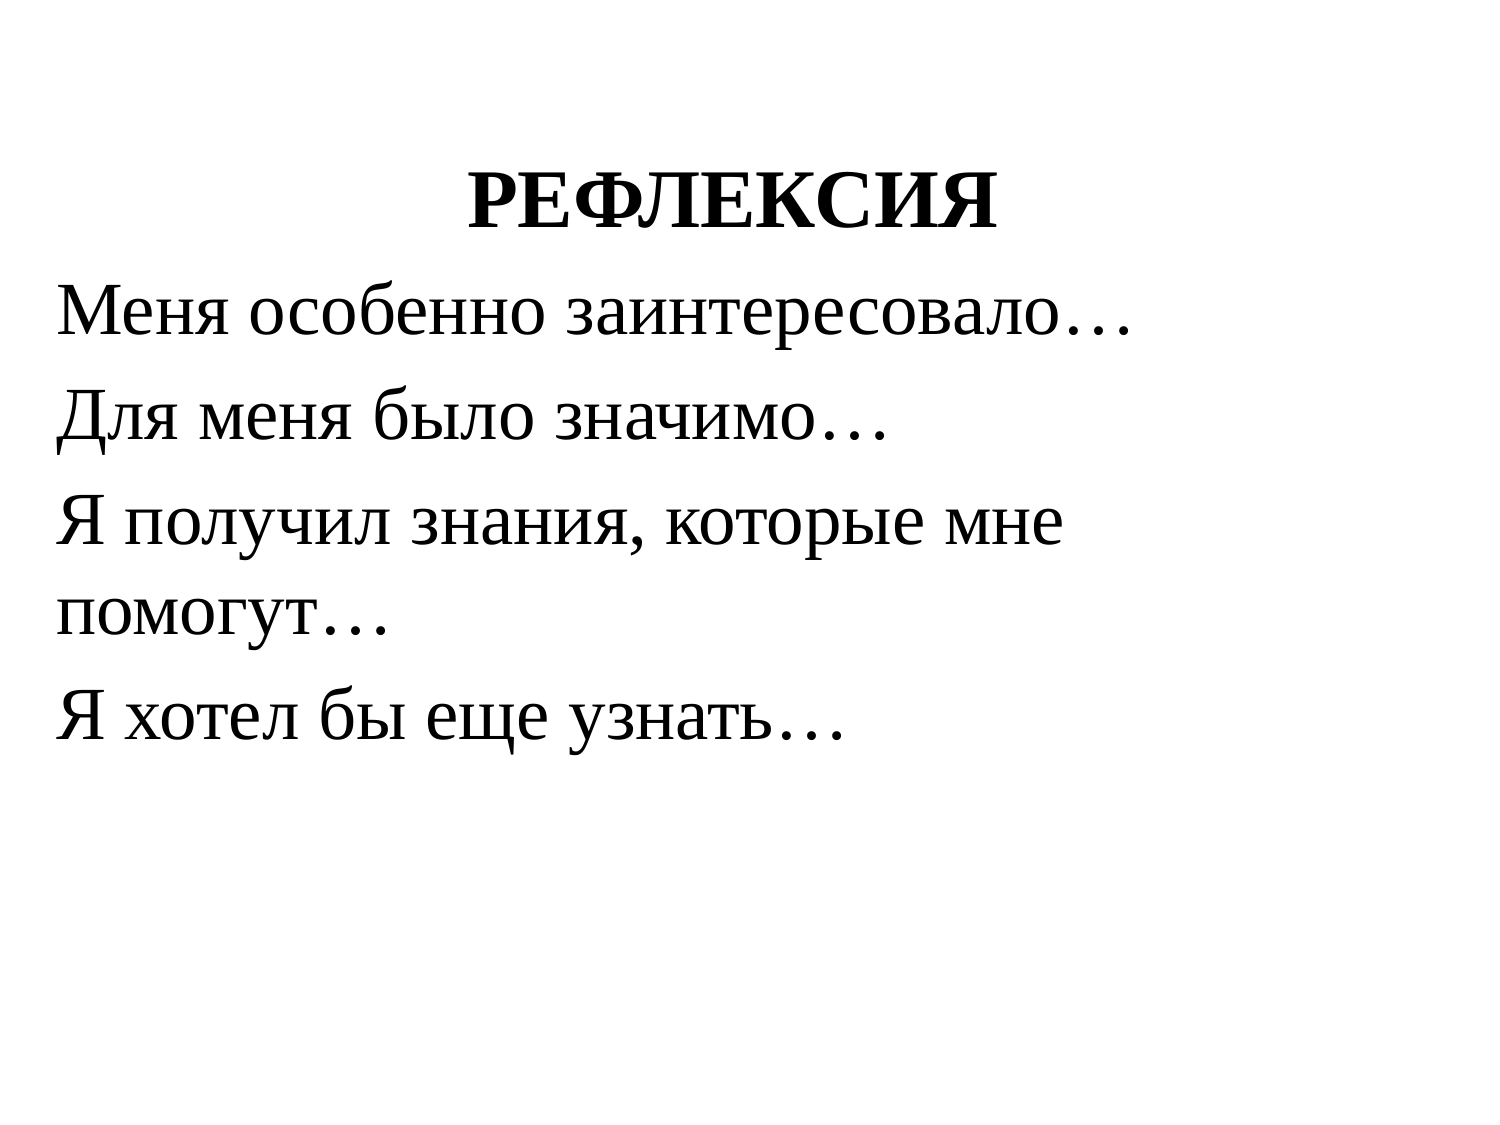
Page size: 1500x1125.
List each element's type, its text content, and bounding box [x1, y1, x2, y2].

list РЕФЛЕКСИЯ Меня особенно заинтересовало… Для меня было значимо… Я получил знания, которые мне помогут… Я хотел бы еще узнать… [41, 137, 1425, 1005]
